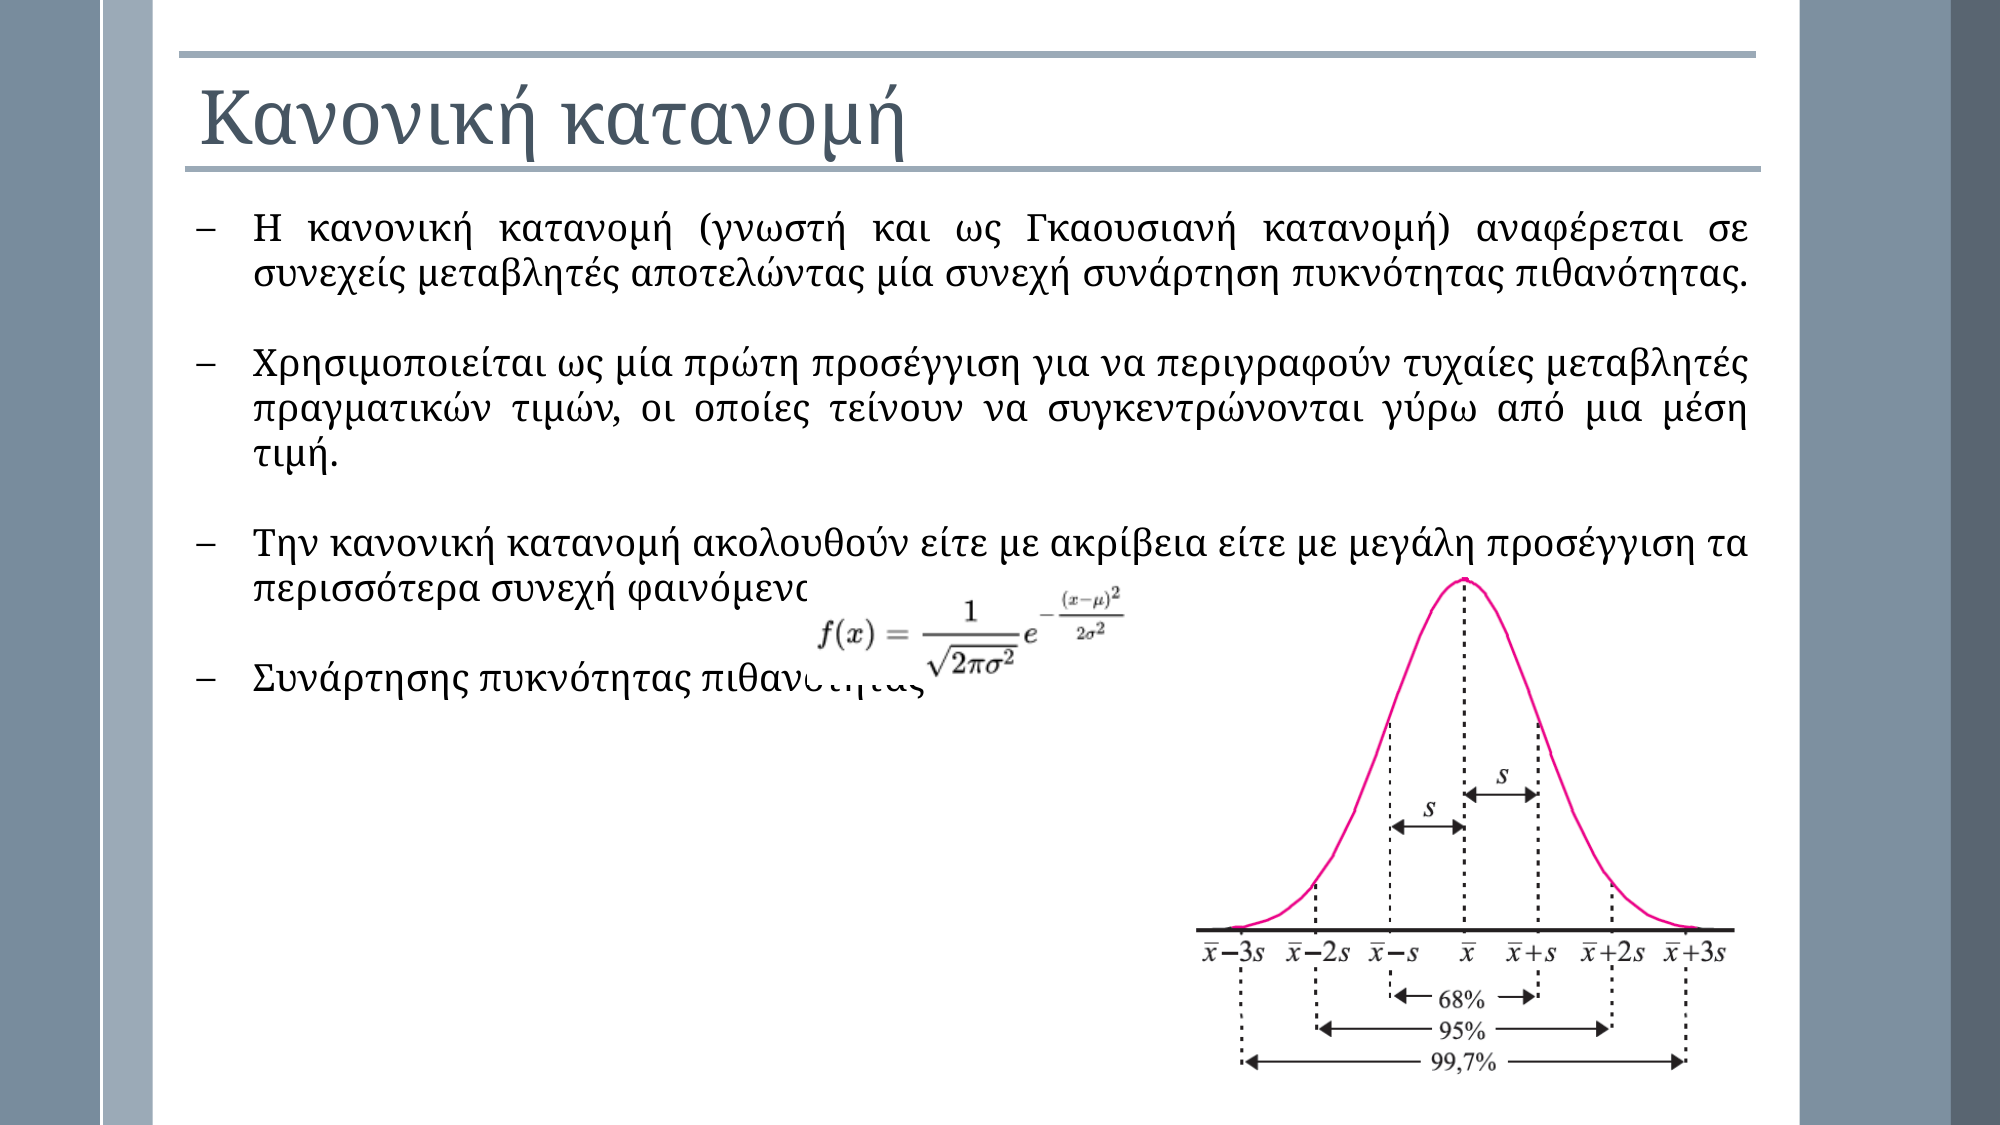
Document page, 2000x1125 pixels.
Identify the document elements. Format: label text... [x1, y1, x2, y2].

text_box Η κανονική κατανομή (γνωστή και ως Γκαουσιανή κατανομή) αναφέρεται σε συνεχείς μεταβλητές αποτελώντας μία συνεχή συνάρτηση πυκνότητας πιθανότητας. Χρησιμοποιείται ως μία πρώτη προσέγγιση για να περιγραφούν τυχαίες μεταβλητές πραγματικών τιμών, οι οποίες τείνουν να συγκεντρώνονται γύρω από μια μέση τιμή. Την κανονική κατανομή ακολουθούν είτε με ακρίβεια είτε με μεγάλη προσέγγιση τα περισσότερα συνεχή φαινόμενα. Συνάρτησης πυκνότητας πιθανότητας [181, 196, 1765, 851]
picture [807, 577, 1139, 686]
picture [1189, 574, 1752, 1076]
text_box Κανονική κατανομή [184, 62, 1756, 167]
